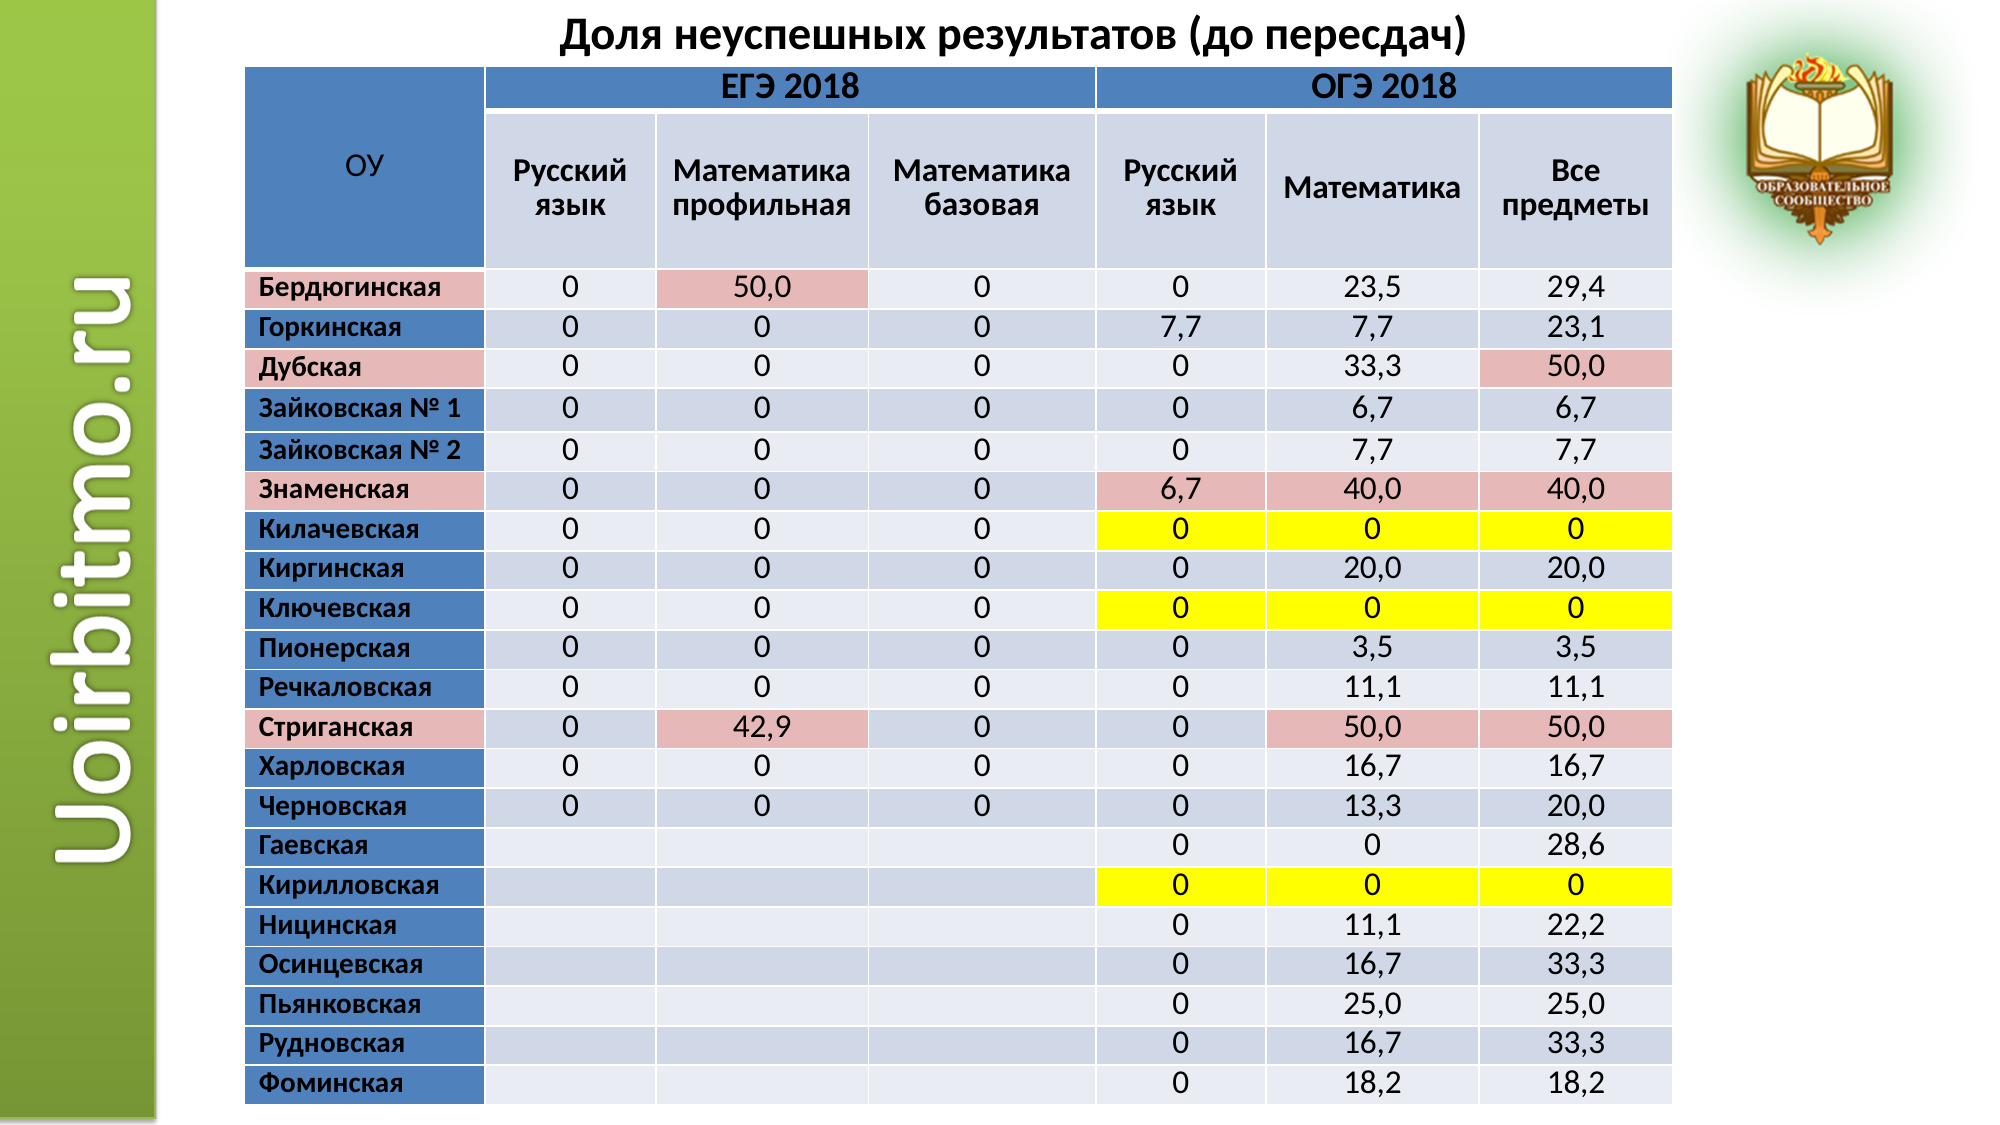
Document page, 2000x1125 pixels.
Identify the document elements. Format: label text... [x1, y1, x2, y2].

table_cell 50,0 [657, 270, 868, 308]
table_cell Осинцевская [245, 947, 484, 985]
table_cell [869, 868, 1095, 906]
table_cell 50,0 [1480, 710, 1672, 748]
table_cell [869, 829, 1095, 866]
table_cell Пионерская [245, 631, 484, 669]
table_cell 0 [1097, 868, 1265, 906]
table_cell 0 [869, 670, 1095, 708]
table_cell 0 [657, 749, 868, 787]
table_cell [657, 987, 868, 1025]
table_cell Фоминская [245, 1066, 484, 1104]
table_cell 0 [869, 350, 1095, 387]
table_cell 6,7 [1480, 389, 1672, 431]
table_cell 0 [657, 552, 868, 589]
table_header ЕГЭ 2018 [486, 67, 1095, 108]
table_cell 11,1 [1267, 670, 1478, 708]
table_cell 0 [657, 433, 868, 471]
table_cell [869, 1066, 1095, 1104]
table_cell 0 [1097, 670, 1265, 708]
table_cell 0 [657, 789, 868, 827]
table_cell 0 [869, 591, 1095, 629]
table_cell Математика профильная [657, 114, 868, 268]
table_cell [657, 947, 868, 985]
table_cell 28,6 [1480, 829, 1672, 866]
table_cell 0 [1097, 350, 1265, 387]
table_cell 0 [1097, 631, 1265, 669]
table_cell 23,5 [1267, 270, 1478, 308]
table_cell 0 [1267, 512, 1478, 550]
table_cell 0 [486, 789, 655, 827]
table_cell [869, 1027, 1095, 1064]
table_cell Ницинская [245, 908, 484, 946]
table_cell 0 [486, 350, 655, 387]
table_cell 0 [1097, 512, 1265, 550]
table_cell [486, 987, 655, 1025]
table_cell 7,7 [1267, 310, 1478, 348]
table_cell 16,7 [1480, 749, 1672, 787]
table_cell 0 [869, 789, 1095, 827]
table_cell [657, 868, 868, 906]
table_cell 0 [486, 749, 655, 787]
picture [0, 0, 2000, 1125]
table_cell Математика базовая [869, 114, 1095, 268]
table_cell 0 [869, 270, 1095, 308]
table_cell 0 [1097, 1027, 1265, 1064]
table_cell 0 [869, 631, 1095, 669]
table_cell Килачевская [245, 512, 484, 550]
table_cell Ключевская [245, 591, 484, 629]
table_cell Горкинская [245, 310, 484, 348]
table_cell Русский язык [1097, 114, 1265, 268]
table_cell 0 [869, 512, 1095, 550]
table_cell 7,7 [1097, 310, 1265, 348]
table_header ОУ [245, 67, 484, 267]
table_cell 11,1 [1480, 670, 1672, 708]
table_cell 0 [486, 670, 655, 708]
table_cell 20,0 [1267, 552, 1478, 589]
table_cell [486, 868, 655, 906]
table_cell [869, 987, 1095, 1025]
table_cell 0 [1480, 512, 1672, 550]
table_cell [869, 947, 1095, 985]
table_cell [486, 1066, 655, 1104]
table_cell 0 [1267, 829, 1478, 866]
table_cell 11,1 [1267, 908, 1478, 946]
title Доля неуспешных результатов (до пересдач) [66, 0, 1973, 67]
table_cell Стриганская [245, 710, 484, 748]
table_cell [486, 947, 655, 985]
table_cell 13,3 [1267, 789, 1478, 827]
table_cell [657, 1066, 868, 1104]
table_cell 0 [869, 433, 1095, 471]
table_cell Математика [1267, 114, 1478, 268]
table_cell 0 [657, 389, 868, 431]
table_cell [486, 1027, 655, 1064]
table_cell 22,2 [1480, 908, 1672, 946]
table_cell Черновская [245, 789, 484, 827]
table_cell 0 [1097, 908, 1265, 946]
table_cell 7,7 [1267, 433, 1478, 471]
table_cell 0 [486, 389, 655, 431]
table_cell 3,5 [1480, 631, 1672, 669]
table_cell 0 [657, 631, 868, 669]
table_cell 20,0 [1480, 552, 1672, 589]
table_cell 0 [1267, 591, 1478, 629]
table_cell 50,0 [1267, 710, 1478, 748]
table_cell 33,3 [1267, 350, 1478, 387]
table_cell 42,9 [657, 710, 868, 748]
table_cell 0 [1097, 947, 1265, 985]
table_cell Харловская [245, 749, 484, 787]
table_cell 0 [486, 472, 655, 510]
table_cell 40,0 [1480, 472, 1672, 510]
table_cell 40,0 [1267, 472, 1478, 510]
table_cell 0 [869, 710, 1095, 748]
table_cell 0 [486, 631, 655, 669]
table_cell 0 [1097, 389, 1265, 431]
table_cell 0 [1097, 749, 1265, 787]
table_cell 0 [1267, 868, 1478, 906]
table_cell 16,7 [1267, 1027, 1478, 1064]
table_cell [657, 908, 868, 946]
table_cell 7,7 [1480, 433, 1672, 471]
table_cell Бердюгинская [245, 272, 484, 308]
table_cell 0 [486, 310, 655, 348]
table_cell 20,0 [1480, 789, 1672, 827]
table_cell 0 [1097, 987, 1265, 1025]
table_cell 0 [869, 310, 1095, 348]
table_cell 0 [1480, 591, 1672, 629]
table_cell 0 [1097, 710, 1265, 748]
table_cell Дубская [245, 350, 484, 387]
table_cell Все предметы [1480, 114, 1672, 268]
table_cell 25,0 [1480, 987, 1672, 1025]
table_cell 50,0 [1480, 350, 1672, 387]
table_cell 23,1 [1480, 310, 1672, 348]
table_cell Кирилловская [245, 868, 484, 906]
table_cell 18,2 [1267, 1066, 1478, 1104]
table_cell Зайковская № 2 [245, 433, 484, 471]
table_cell 0 [657, 350, 868, 387]
table_cell Знаменская [245, 472, 484, 510]
table_cell Киргинская [245, 552, 484, 589]
table_cell 16,7 [1267, 947, 1478, 985]
table_cell 18,2 [1480, 1066, 1672, 1104]
table_cell 0 [869, 552, 1095, 589]
table_cell 33,3 [1480, 1027, 1672, 1064]
table_cell 0 [486, 552, 655, 589]
table_header ОГЭ 2018 [1097, 67, 1672, 108]
table_cell 0 [869, 389, 1095, 431]
table_cell 0 [657, 512, 868, 550]
table_cell 0 [1097, 1066, 1265, 1104]
table_cell [657, 829, 868, 866]
table_cell Пьянковская [245, 987, 484, 1025]
table_cell Гаевская [245, 829, 484, 866]
table_cell 0 [486, 512, 655, 550]
table_cell 33,3 [1480, 947, 1672, 985]
table_cell 0 [1480, 868, 1672, 906]
table_cell 0 [1097, 591, 1265, 629]
table_cell 6,7 [1097, 472, 1265, 510]
table_cell 0 [486, 591, 655, 629]
table_cell 0 [1097, 789, 1265, 827]
table_cell [657, 1027, 868, 1064]
table_cell 16,7 [1267, 749, 1478, 787]
table_cell 0 [869, 472, 1095, 510]
table_cell 0 [657, 670, 868, 708]
table_cell 3,5 [1267, 631, 1478, 669]
table_cell Рудновская [245, 1027, 484, 1064]
table_cell 0 [486, 433, 655, 471]
table_cell 29,4 [1480, 270, 1672, 308]
table_cell [486, 829, 655, 866]
table_cell 0 [1097, 829, 1265, 866]
table_cell 0 [869, 749, 1095, 787]
table_cell Речкаловская [245, 670, 484, 708]
table_cell 0 [1097, 433, 1265, 471]
table_cell 0 [1097, 270, 1265, 308]
table_cell 0 [657, 472, 868, 510]
table_cell 25,0 [1267, 987, 1478, 1025]
table_cell Русский язык [486, 114, 655, 268]
table_cell [486, 908, 655, 946]
table_cell 0 [1097, 552, 1265, 589]
table_cell 0 [657, 591, 868, 629]
table_cell 0 [486, 270, 655, 308]
table_cell Зайковская № 1 [245, 389, 484, 431]
table_cell 0 [657, 310, 868, 348]
table_cell 6,7 [1267, 389, 1478, 431]
table_cell 0 [486, 710, 655, 748]
table_cell [869, 908, 1095, 946]
